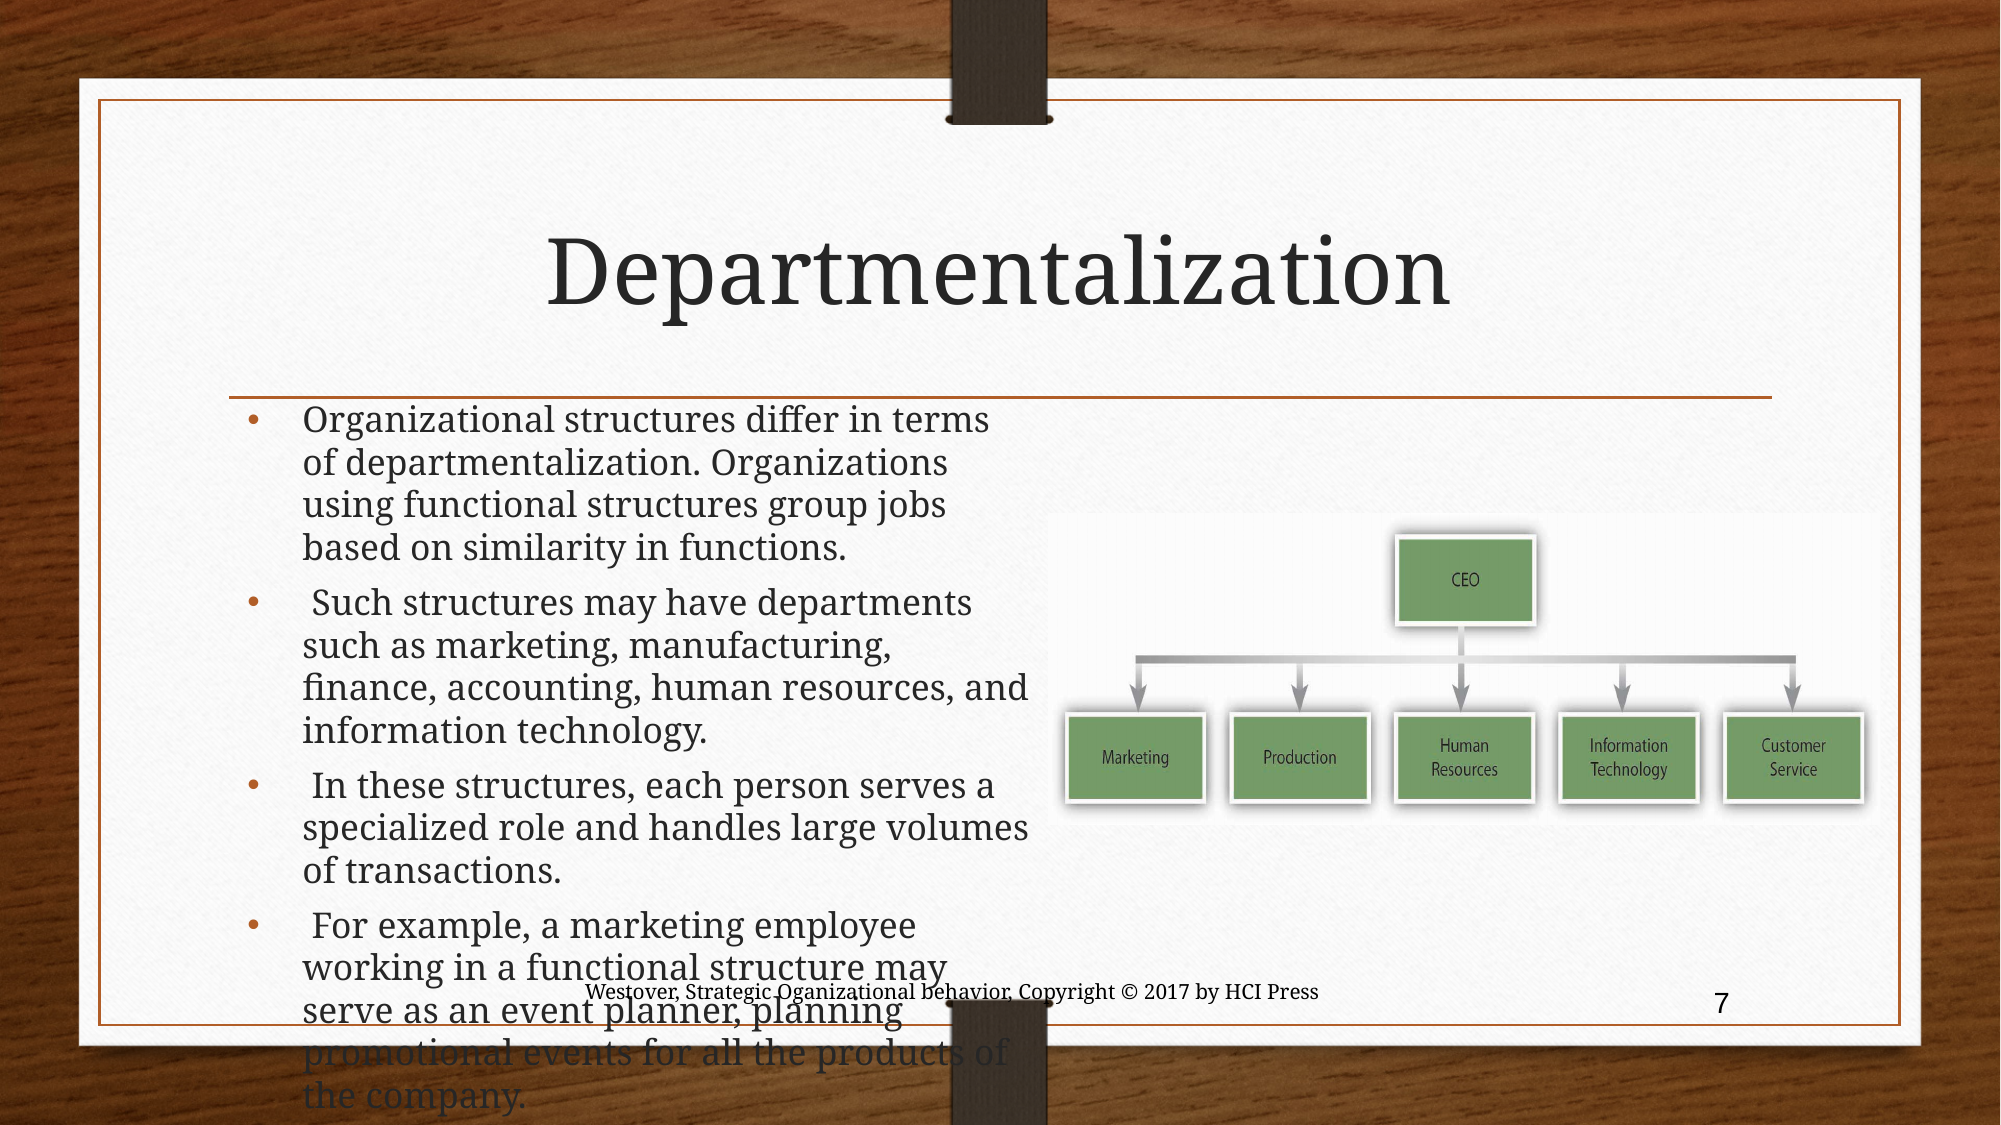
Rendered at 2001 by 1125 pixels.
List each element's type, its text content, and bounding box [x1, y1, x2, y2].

list Organizational structures differ in terms of departmentalization. Organizations using functional structures group jobs based on similarity in functions. Such structures may have departments such as marketing, manufacturing, finance, accounting, human resources, and information technology. In these structures, each person serves a specialized role and handles large volumes of transactions. For example, a marketing employee working in a functional structure may serve as an event planner, planning promotional events for all the products of the company. [212, 382, 1045, 964]
slide_number 7 [1698, 979, 1788, 1025]
picture [0, 0, 948, 1125]
title Departmentalization [212, 161, 1788, 375]
text_box Westover, Strategic Oganizational behavior, Copyright © 2017 by HCI Press [569, 963, 1431, 1002]
picture [101, 0, 2001, 1125]
